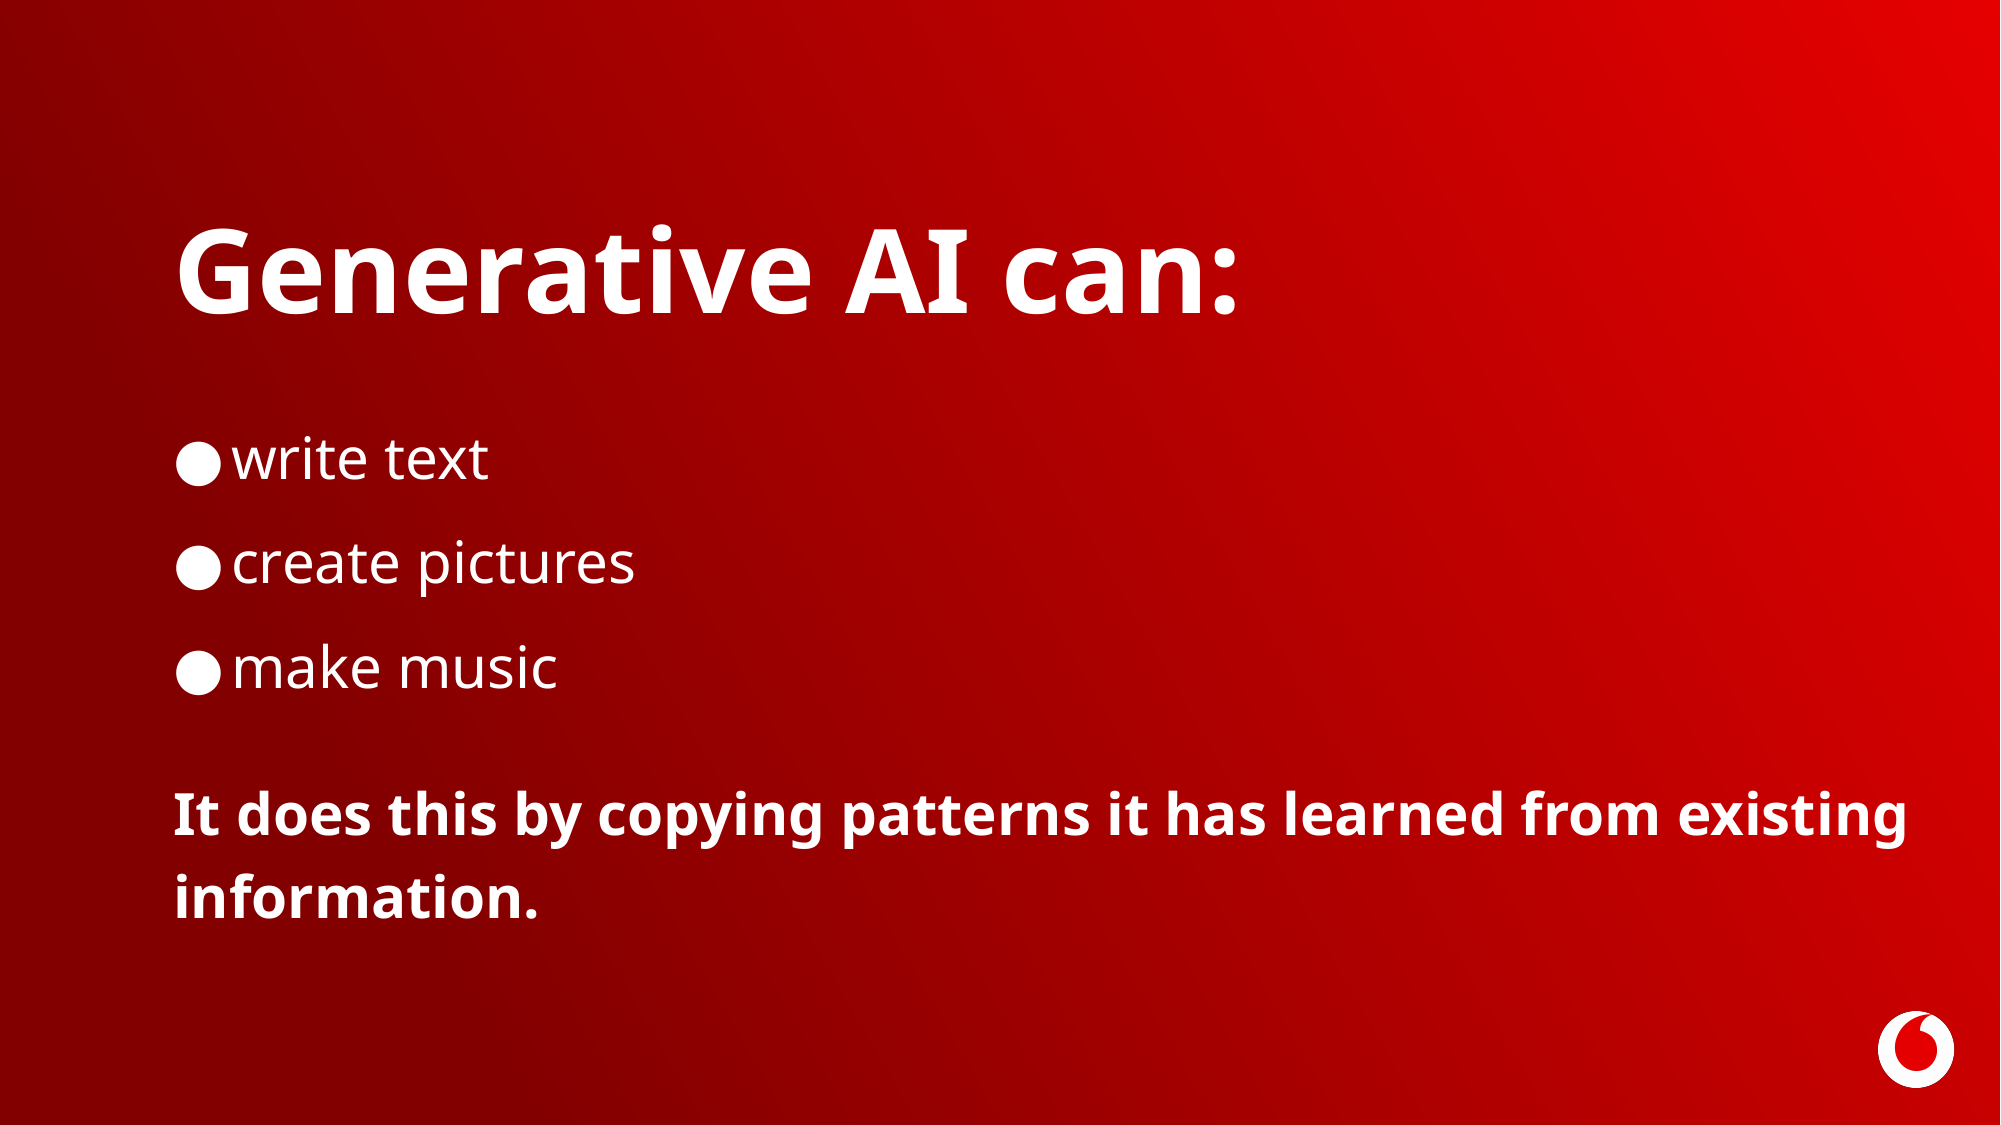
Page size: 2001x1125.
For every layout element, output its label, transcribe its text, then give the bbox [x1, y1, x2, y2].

text_box ● write text ● create pictures ● make music [173, 387, 846, 721]
picture [1874, 1007, 1963, 1092]
text_box It does this by copying patterns it has learned from existing information. [173, 763, 1921, 959]
text_box Generative AI can: [173, 253, 1762, 337]
